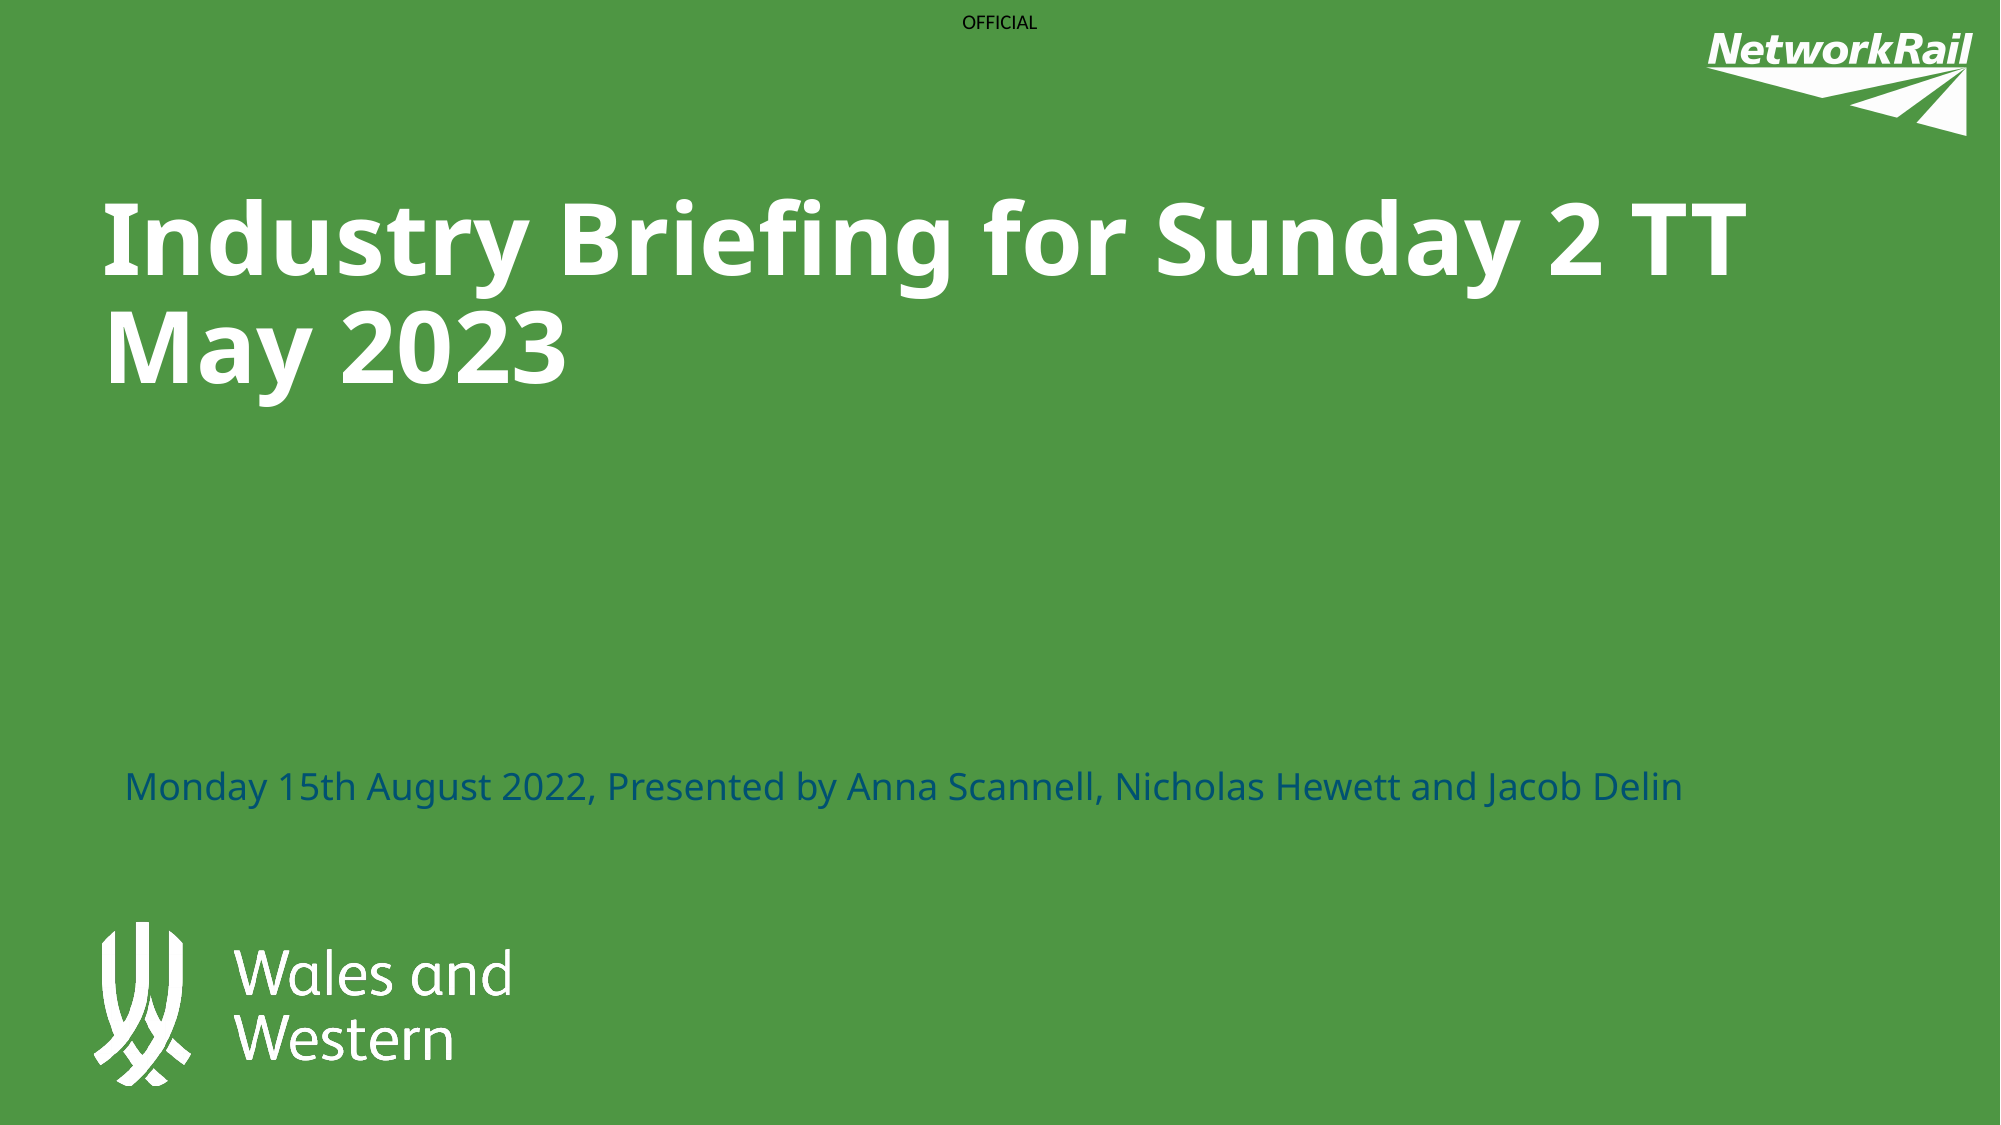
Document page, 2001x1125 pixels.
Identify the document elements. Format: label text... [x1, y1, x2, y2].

title Industry Briefing for Sunday 2 TT May 2023 [102, 189, 1782, 432]
text_box Monday 15th August 2022, Presented by Anna Scannell, Nicholas Hewett and Jacob Delin [109, 755, 1771, 816]
picture [1706, 33, 1973, 136]
